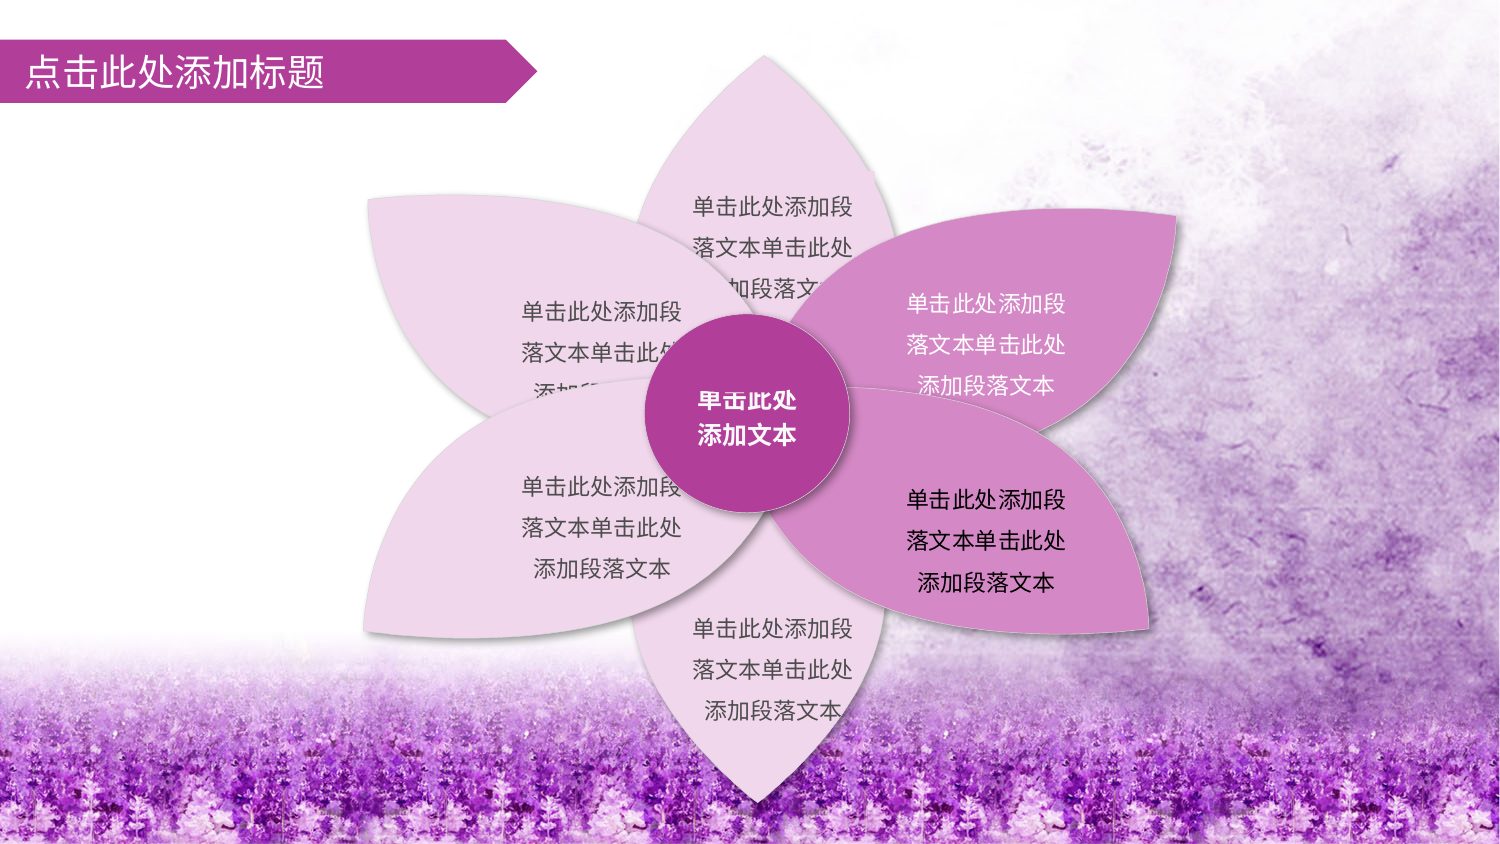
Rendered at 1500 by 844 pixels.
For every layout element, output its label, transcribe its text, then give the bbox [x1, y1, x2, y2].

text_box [644, 313, 850, 513]
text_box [348, 387, 817, 634]
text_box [349, 208, 815, 386]
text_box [819, 218, 1192, 455]
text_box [718, 398, 1165, 648]
title 点击此处添加标题 [10, 36, 1360, 106]
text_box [629, 643, 886, 804]
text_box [629, 55, 899, 216]
picture [0, 0, 1500, 844]
